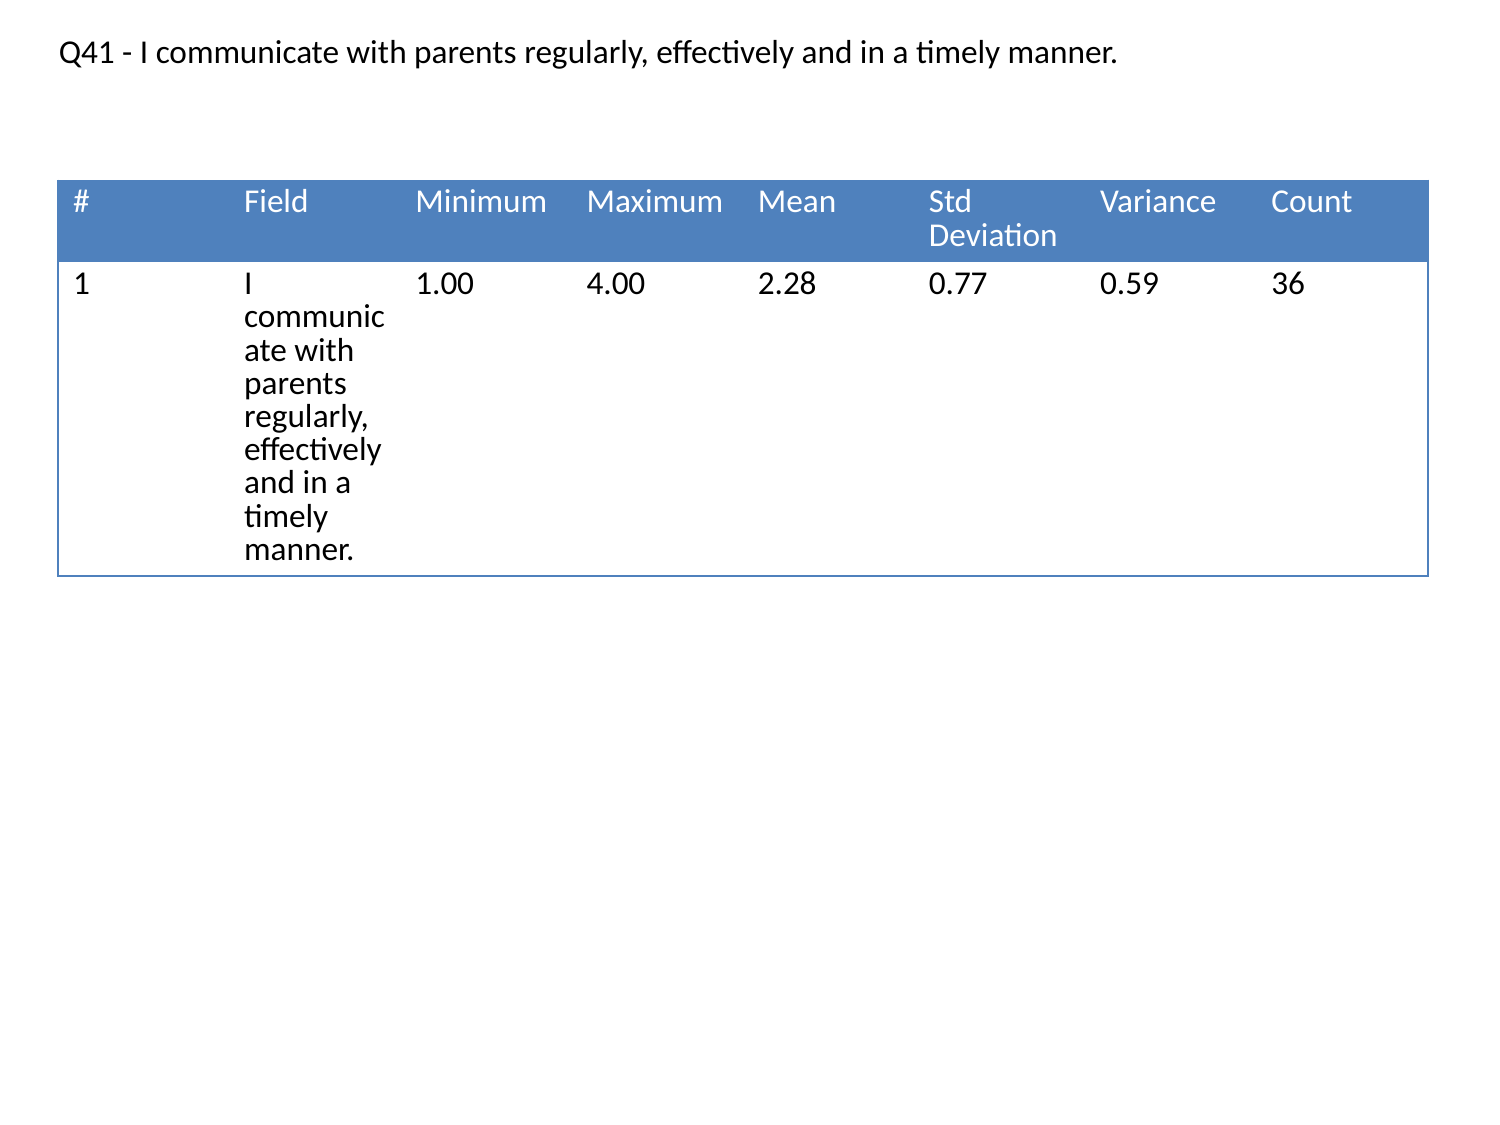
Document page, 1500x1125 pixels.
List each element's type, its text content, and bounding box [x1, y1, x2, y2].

table_header Std Deviation [914, 181, 1085, 262]
table_cell 4.00 [572, 262, 743, 575]
table_header Minimum [400, 181, 572, 262]
table_header Count [1256, 181, 1427, 262]
table_header Mean [743, 181, 914, 262]
table_cell 0.77 [914, 262, 1085, 575]
table_header Maximum [572, 181, 743, 262]
table_header Field [229, 181, 400, 262]
table_header # [59, 181, 229, 262]
table_cell 1 [59, 262, 229, 575]
table_cell I communicate with parents regularly, effectively and in a timely manner. [229, 262, 400, 575]
table_cell 36 [1256, 262, 1427, 575]
text_box Q41 - I communicate with parents regularly, effectively and in a timely manner. [44, 22, 1395, 84]
table_cell 2.28 [743, 262, 914, 575]
table_cell 0.59 [1085, 262, 1256, 575]
table_cell 1.00 [400, 262, 572, 575]
table_header Variance [1085, 181, 1256, 262]
